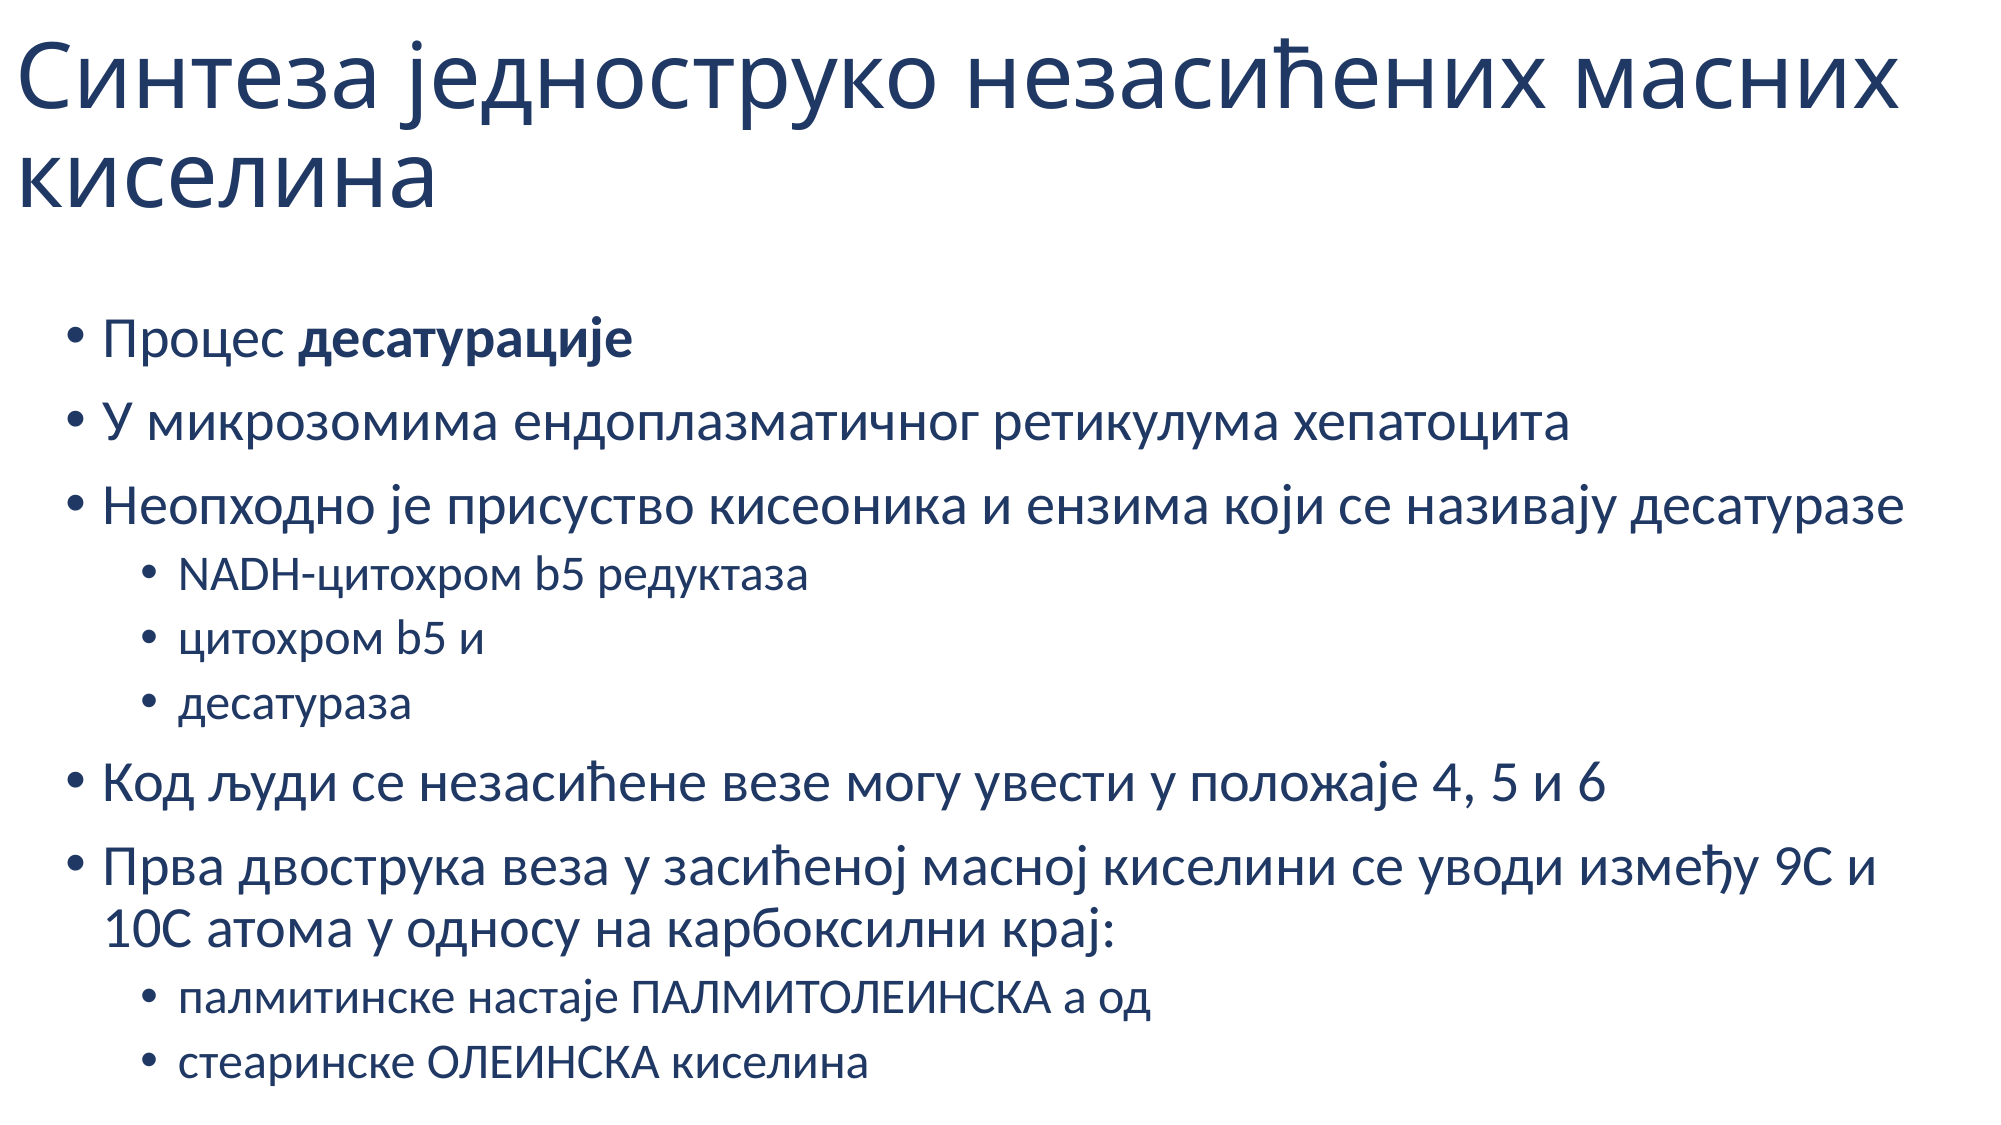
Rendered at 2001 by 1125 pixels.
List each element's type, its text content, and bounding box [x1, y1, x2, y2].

list Процес десатурације У микрозомима ендоплазматичног ретикулума хепатоцита Неопходно је присуство кисеоника и ензима који се називају десатуразе NADH-цитохром b5 редуктаза цитохром b5 и десатураза Код људи се незасићене везе могу увести у положаје 4, 5 и 6 Прва двострука веза у засићеној масној киселини се уводи између 9C и 10C атома у односу на карбоксилни крај: палмитинске настаје ПАЛМИТОЛЕИНСКА а од стеaринске ОЛЕИНСКА киселинa [50, 299, 1923, 1125]
title Синтеза једноструко незасићених масних киселина [0, 19, 2000, 238]
